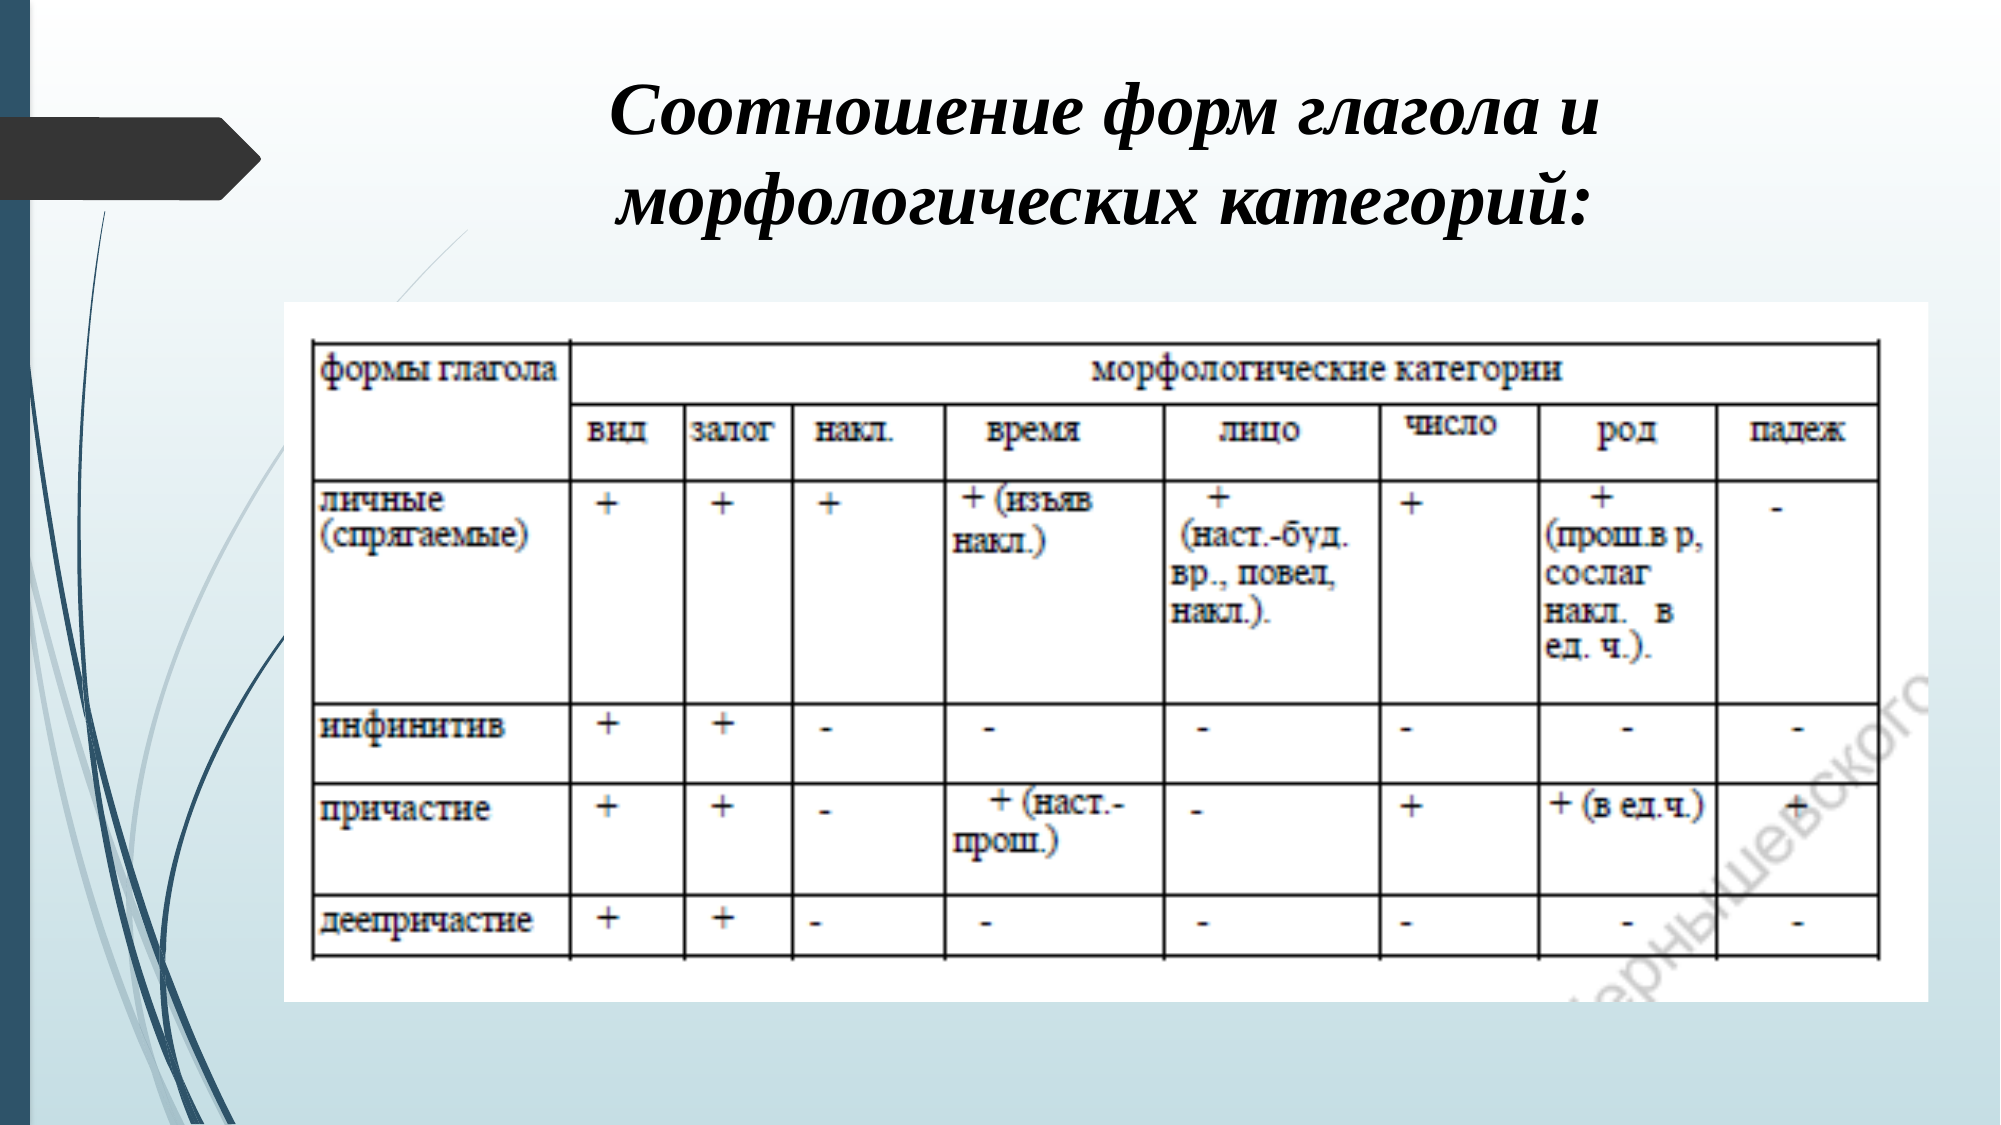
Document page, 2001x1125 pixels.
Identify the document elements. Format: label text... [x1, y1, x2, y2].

title Соотношение форм глагола и морфологических категорий: [227, 52, 1986, 248]
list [283, 301, 1929, 1003]
